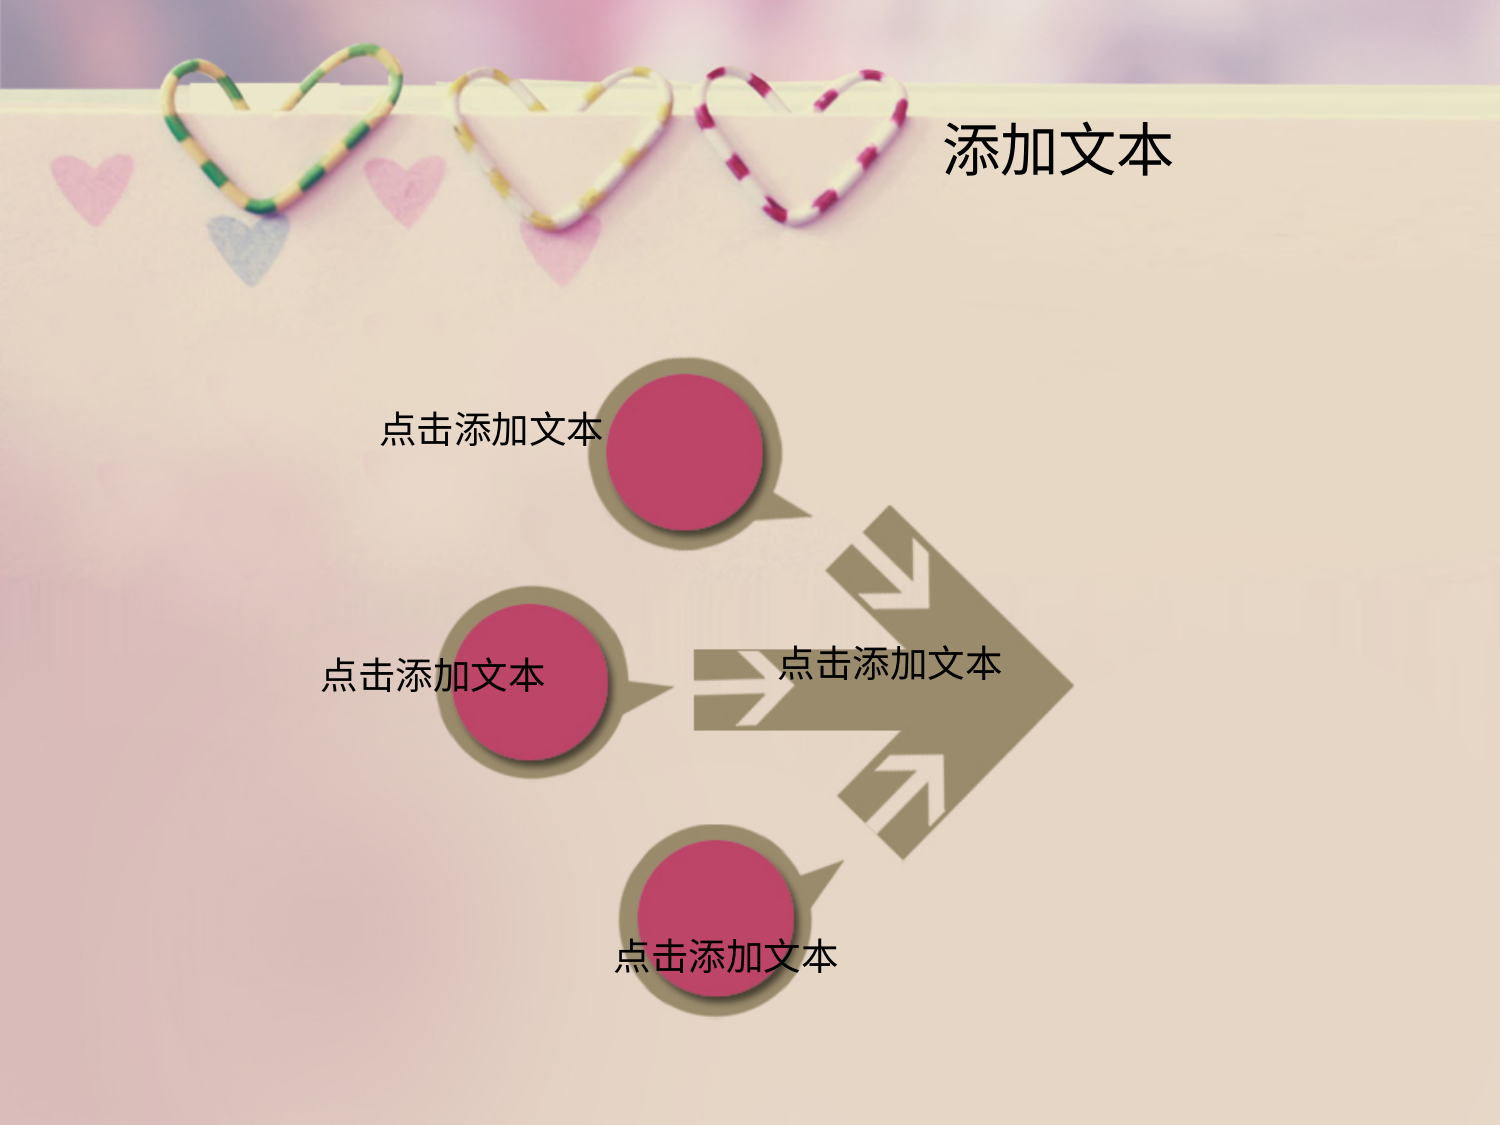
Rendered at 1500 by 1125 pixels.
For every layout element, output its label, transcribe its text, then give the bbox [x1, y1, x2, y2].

text_box 点击添加文本 [598, 925, 854, 986]
text_box 点击添加文本 [305, 644, 561, 705]
picture [0, 0, 1500, 1125]
text_box 点击添加文本 [364, 398, 620, 459]
text_box 添加文本 [927, 105, 1191, 191]
text_box 点击添加文本 [762, 632, 1018, 693]
